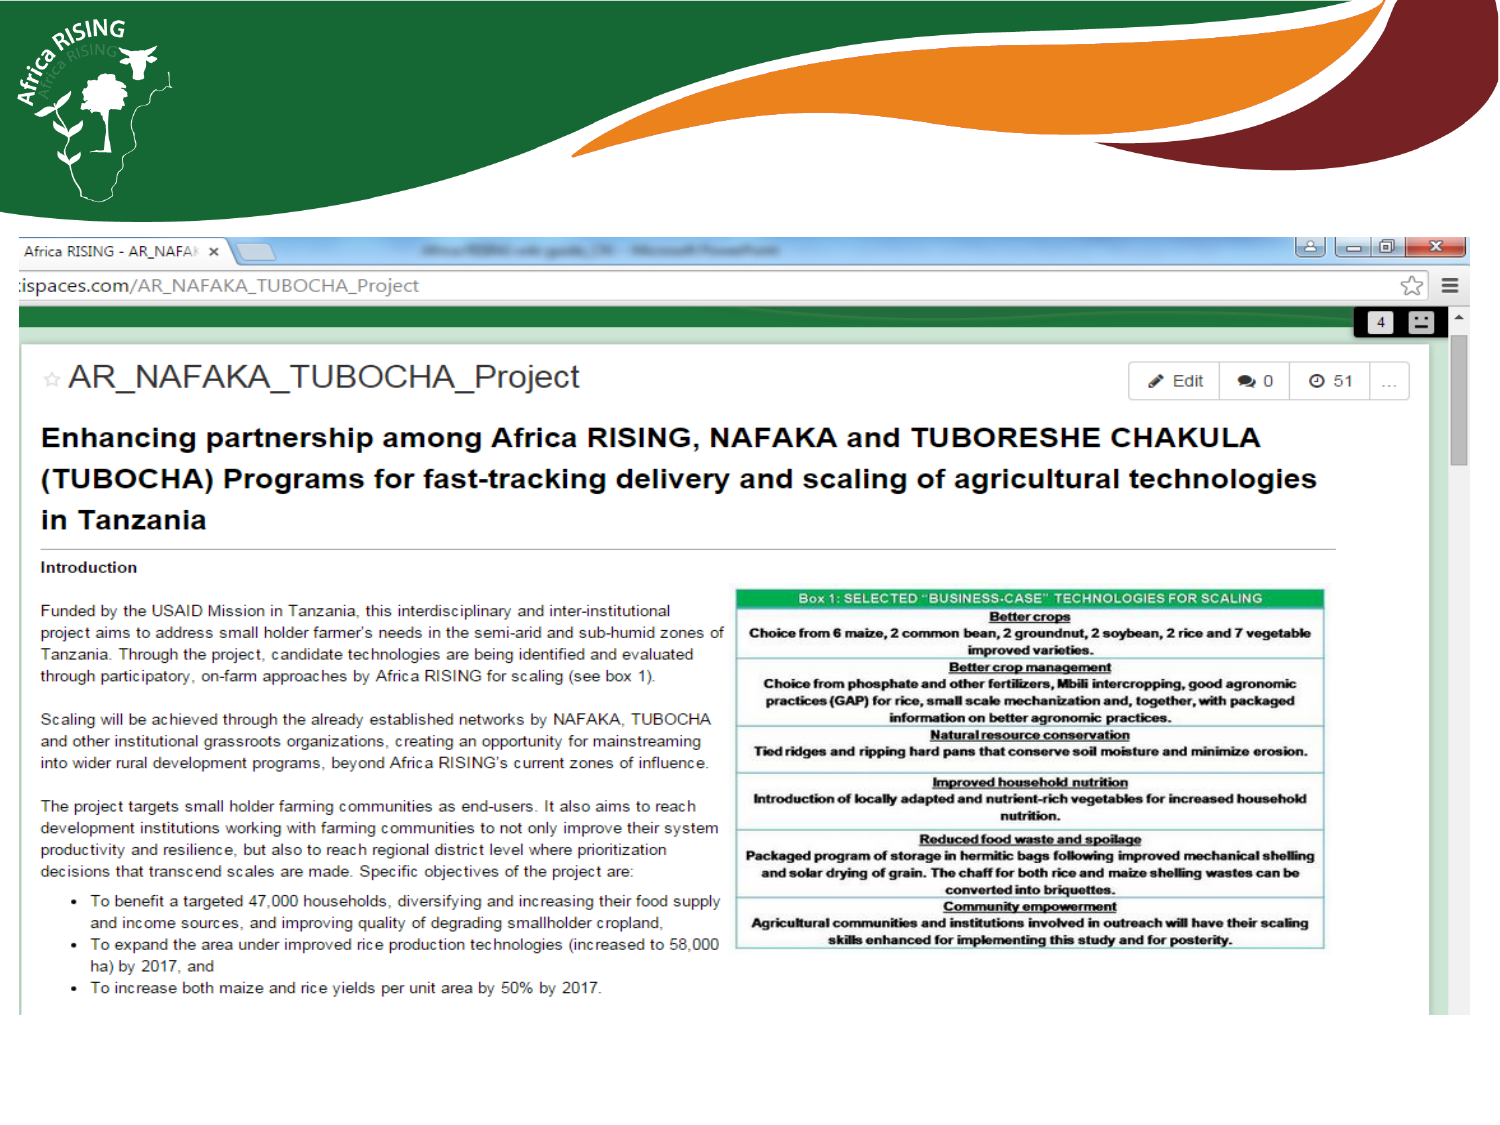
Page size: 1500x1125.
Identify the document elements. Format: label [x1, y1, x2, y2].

picture [0, 0, 1499, 222]
picture [19, 237, 1470, 1015]
